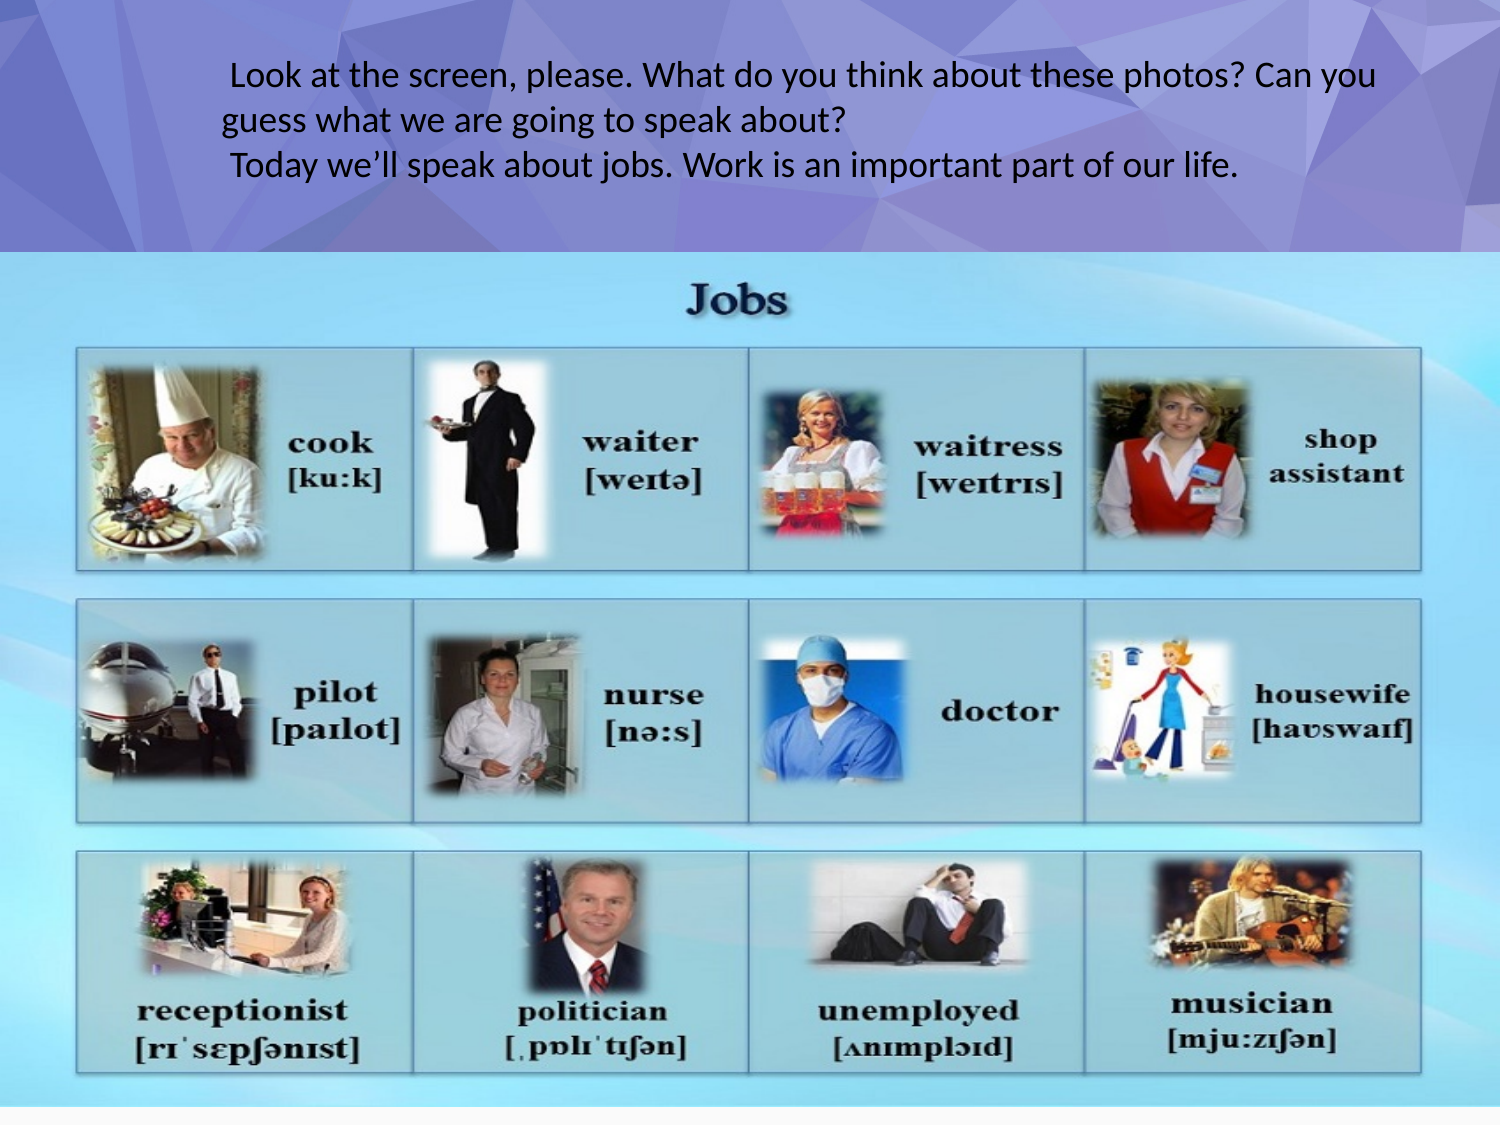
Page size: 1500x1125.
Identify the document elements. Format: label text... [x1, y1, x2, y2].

text_box Look at the screen, please. What do you think about these photos? Can you guess what we are going to speak about? Today we’ll speak about jobs. Work is an important part of our life. [206, 42, 1459, 193]
picture [0, 0, 1500, 1107]
